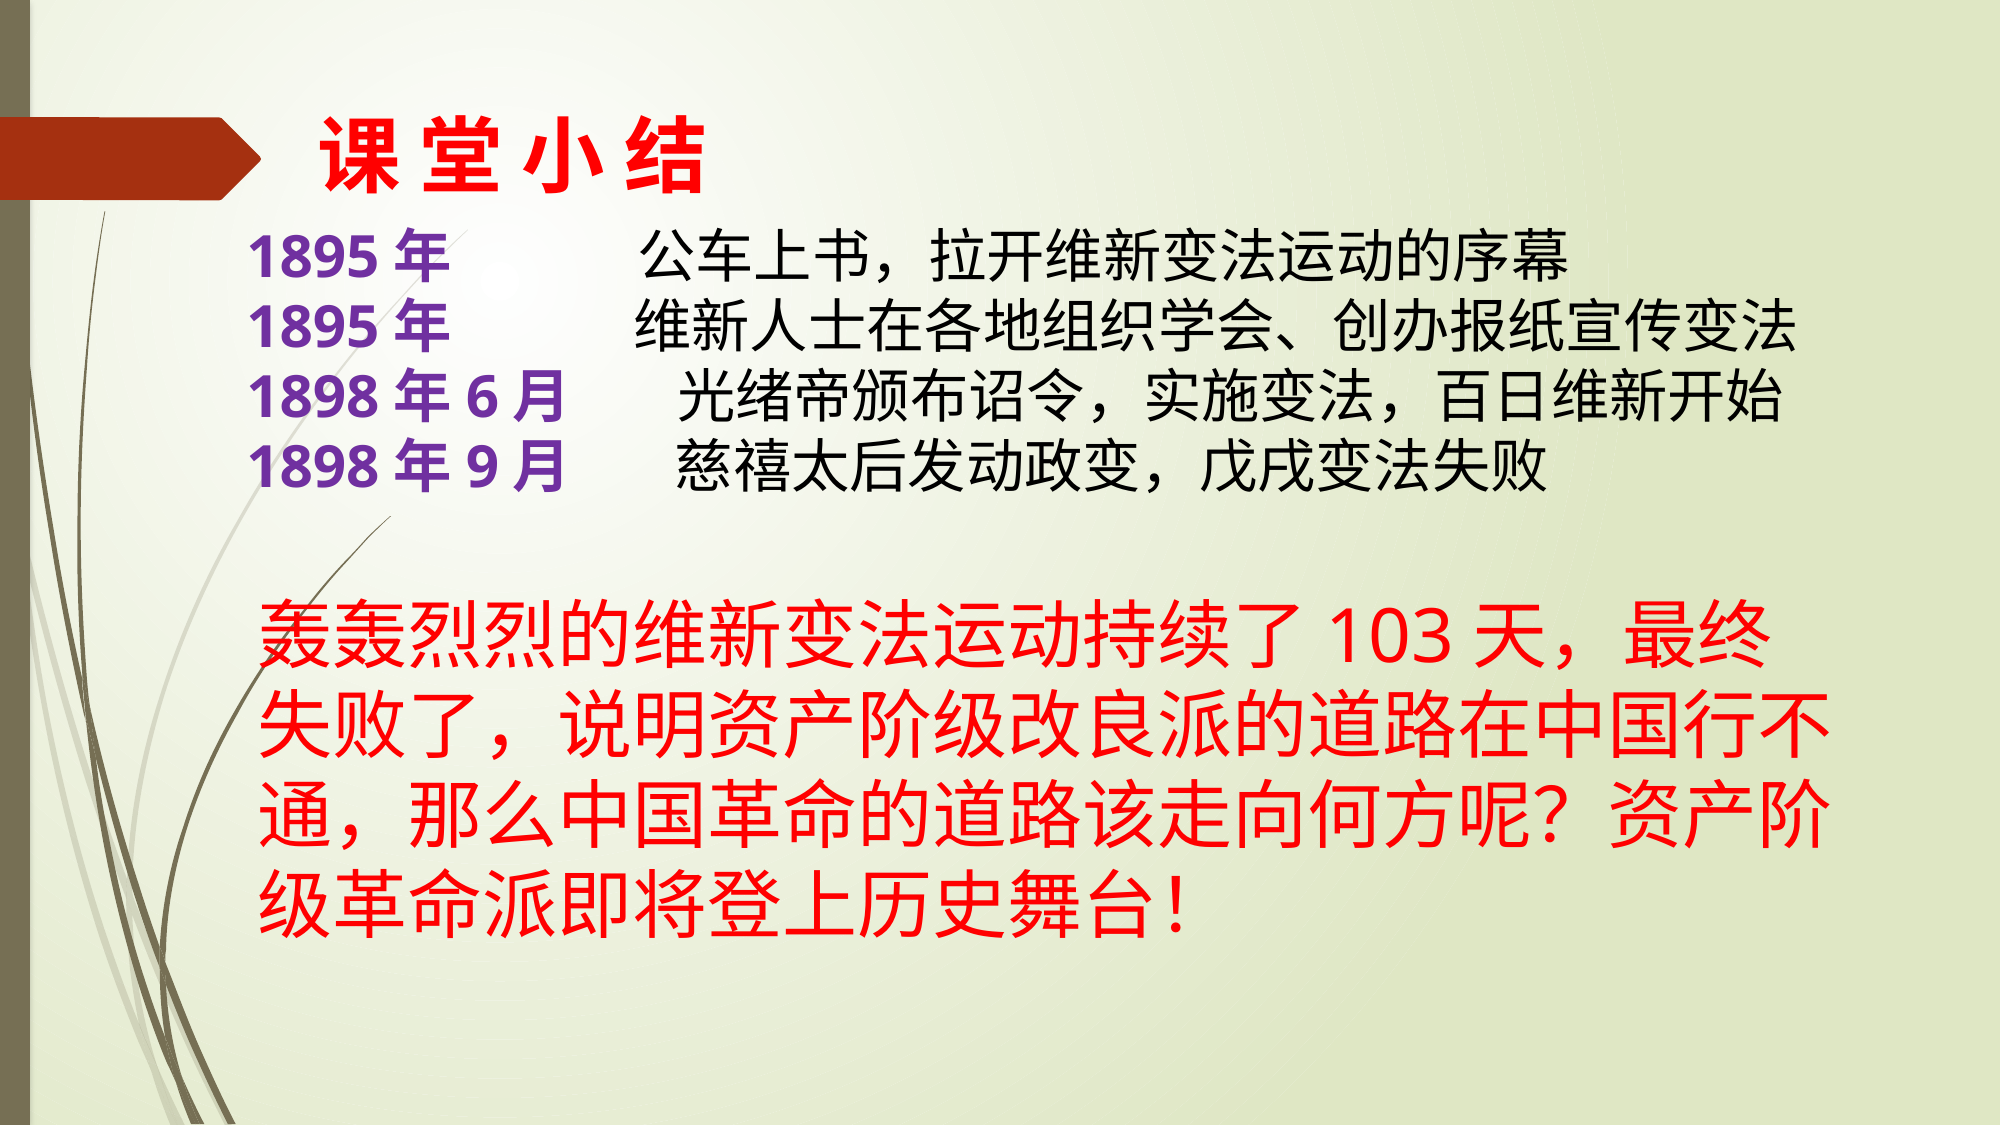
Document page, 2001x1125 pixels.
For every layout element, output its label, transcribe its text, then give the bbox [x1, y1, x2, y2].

text_box 轰轰烈烈的维新变法运动持续了103天，最终失败了，说明资产阶级改良派的道路在中国行不通，那么中国革命的道路该走向何方呢？资产阶级革命派即将登上历史舞台！ [242, 580, 1855, 955]
text_box 1895年 公车上书，拉开维新变法运动的序幕 1895年 维新人士在各地组织学会、创办报纸宣传变法 1898年6月 光绪帝颁布诏令，实施变法，百日维新开始 1898年9月 慈禧太后发动政变，戊戌变法失败 [231, 211, 1949, 577]
text_box 课 堂 小 结 [303, 95, 1005, 211]
